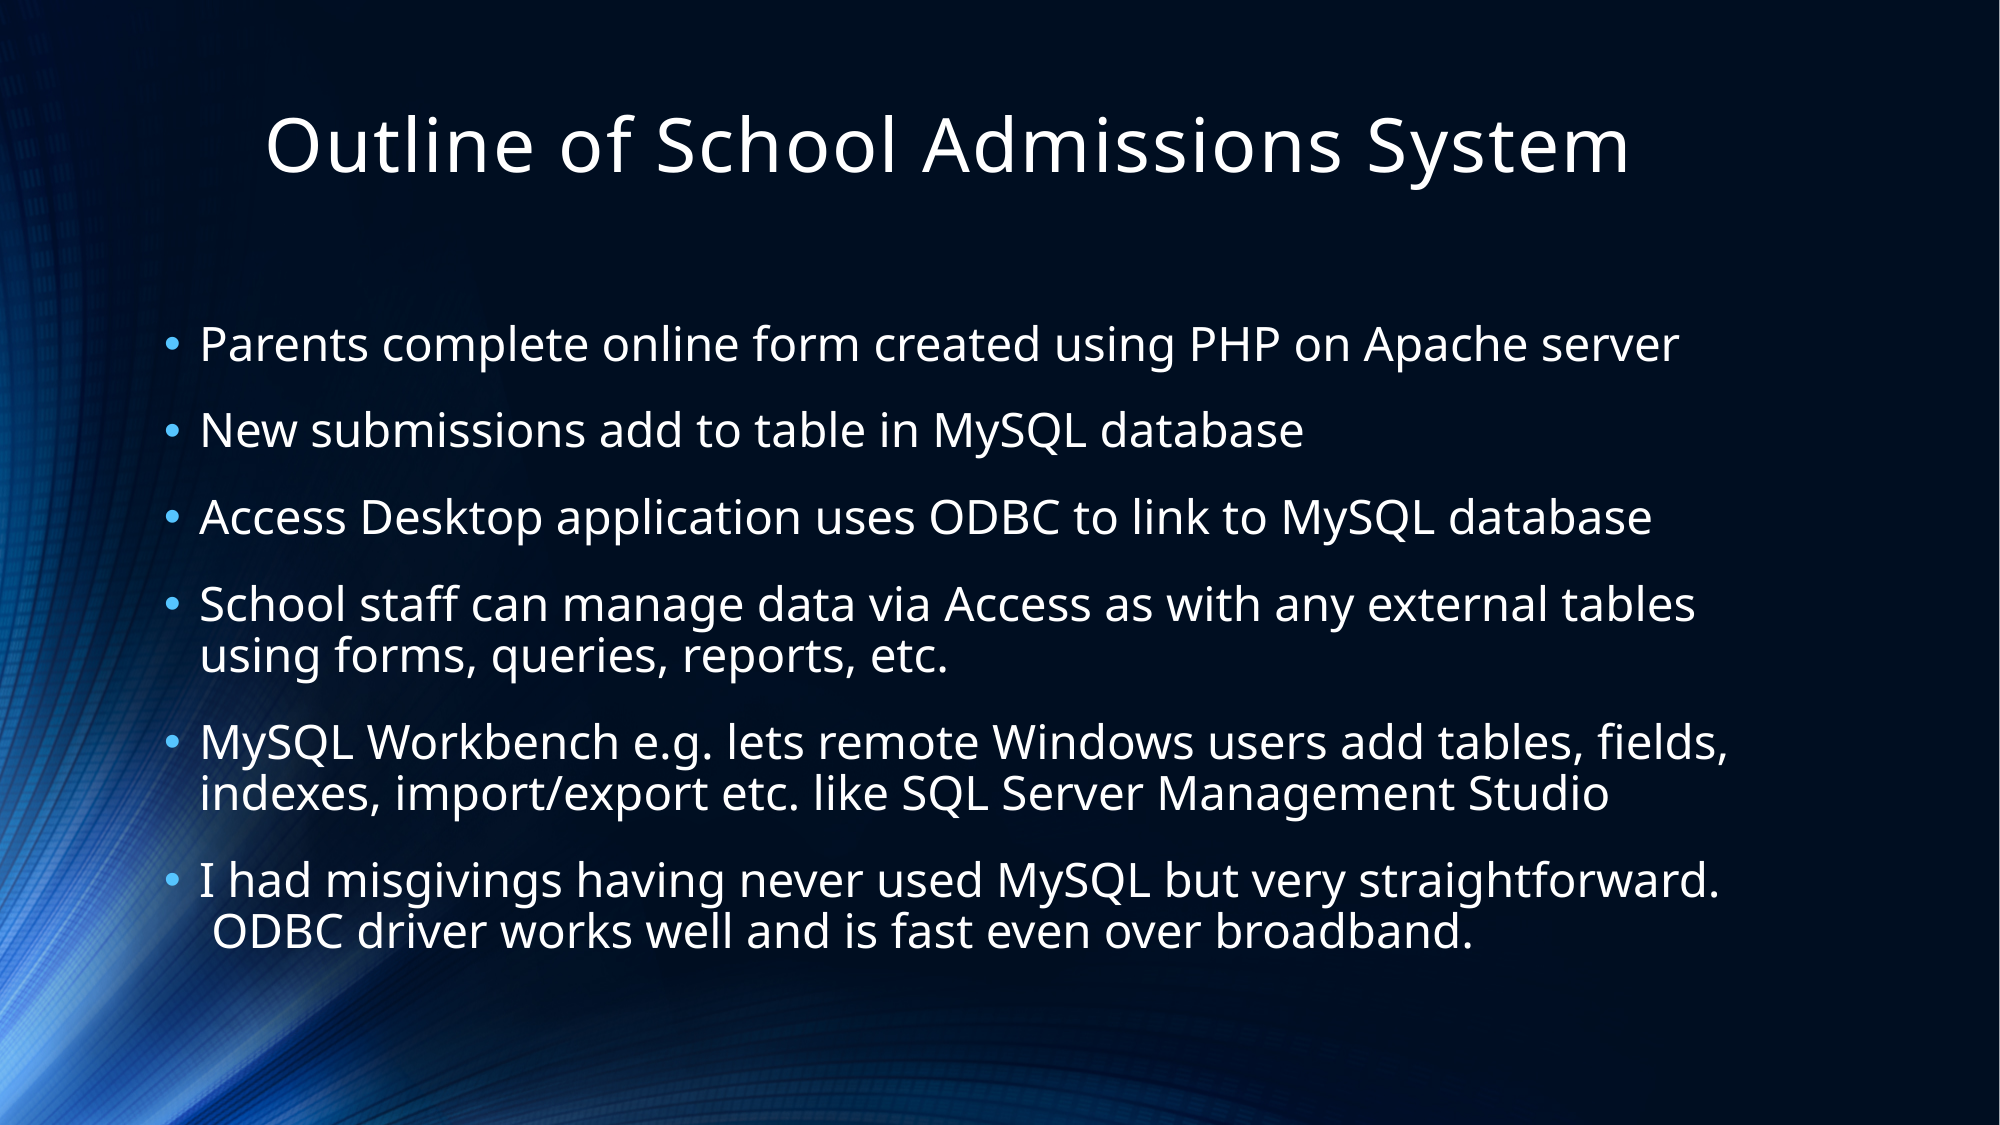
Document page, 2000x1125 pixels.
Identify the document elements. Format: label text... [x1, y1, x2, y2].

list Parents complete online form created using PHP on Apache server New submissions add to table in MySQL database Access Desktop application uses ODBC to link to MySQL database School staff can manage data via Access as with any external tables using forms, queries, reports, etc. MySQL Workbench e.g. lets remote Windows users add tables, fields, indexes, import/export etc. like SQL Server Management Studio I had misgivings having never used MySQL but very straightforward. ODBC driver works well and is fast even over broadband. [149, 312, 1749, 988]
picture [0, 0, 2000, 1125]
title Outline of School Admissions System [249, 62, 1750, 197]
